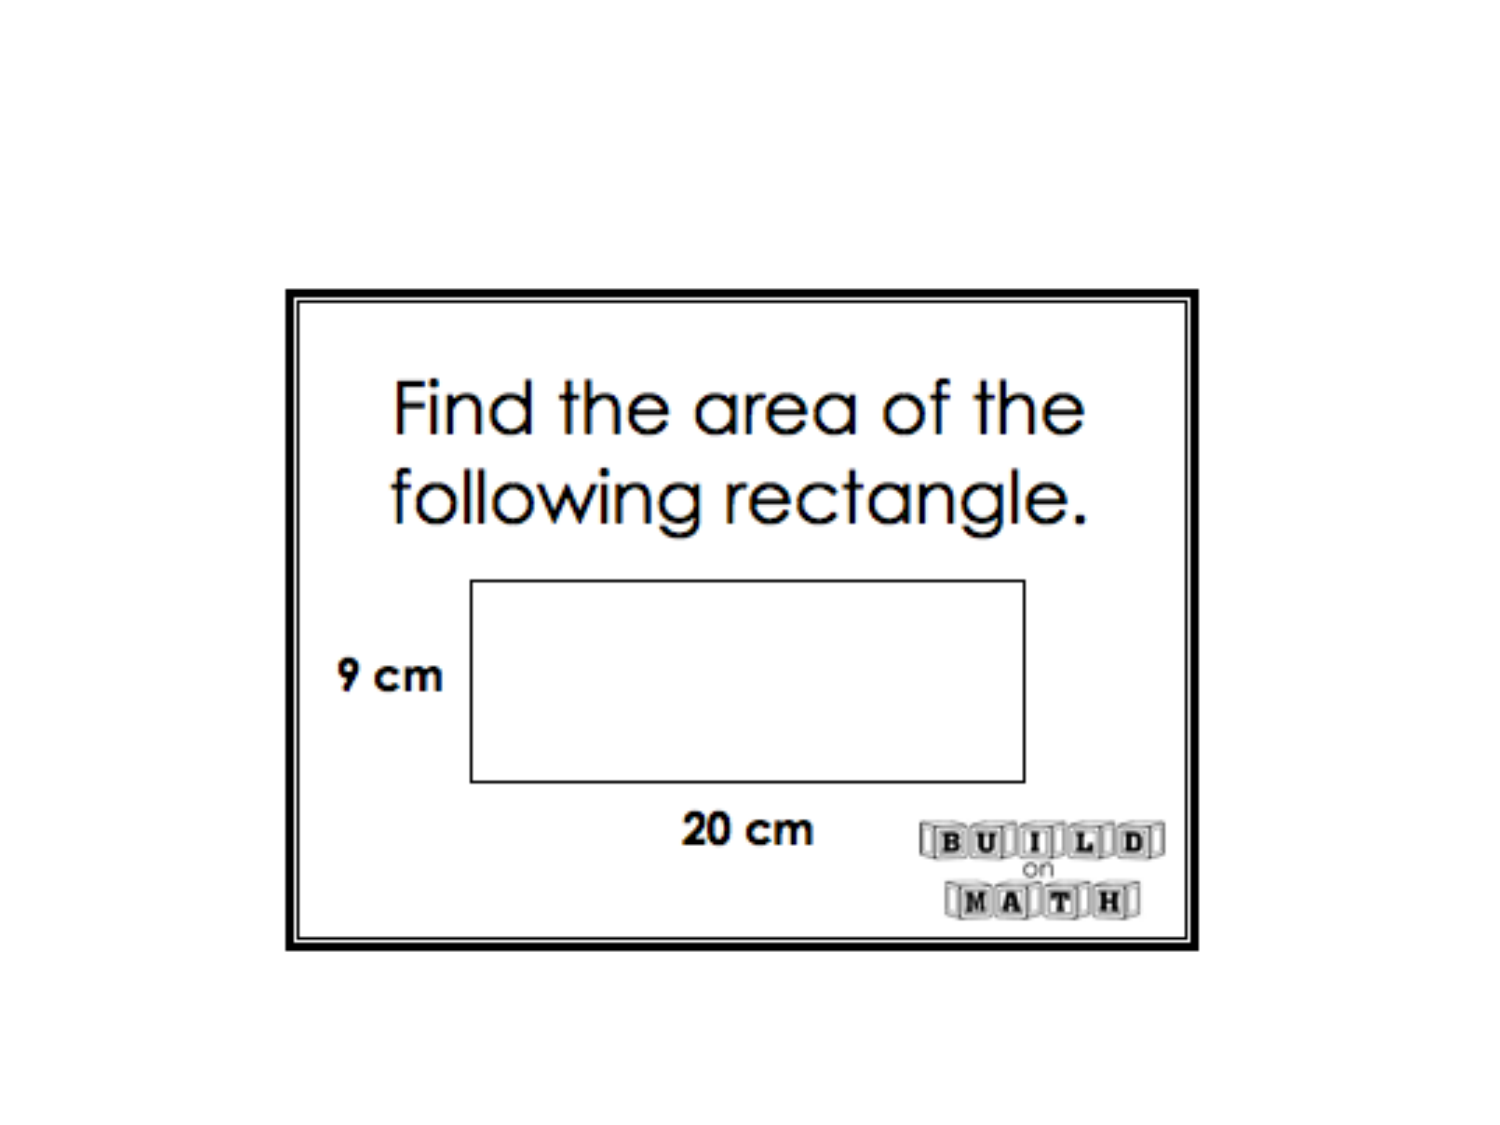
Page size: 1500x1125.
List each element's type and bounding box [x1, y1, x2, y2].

list [74, 262, 1426, 1006]
